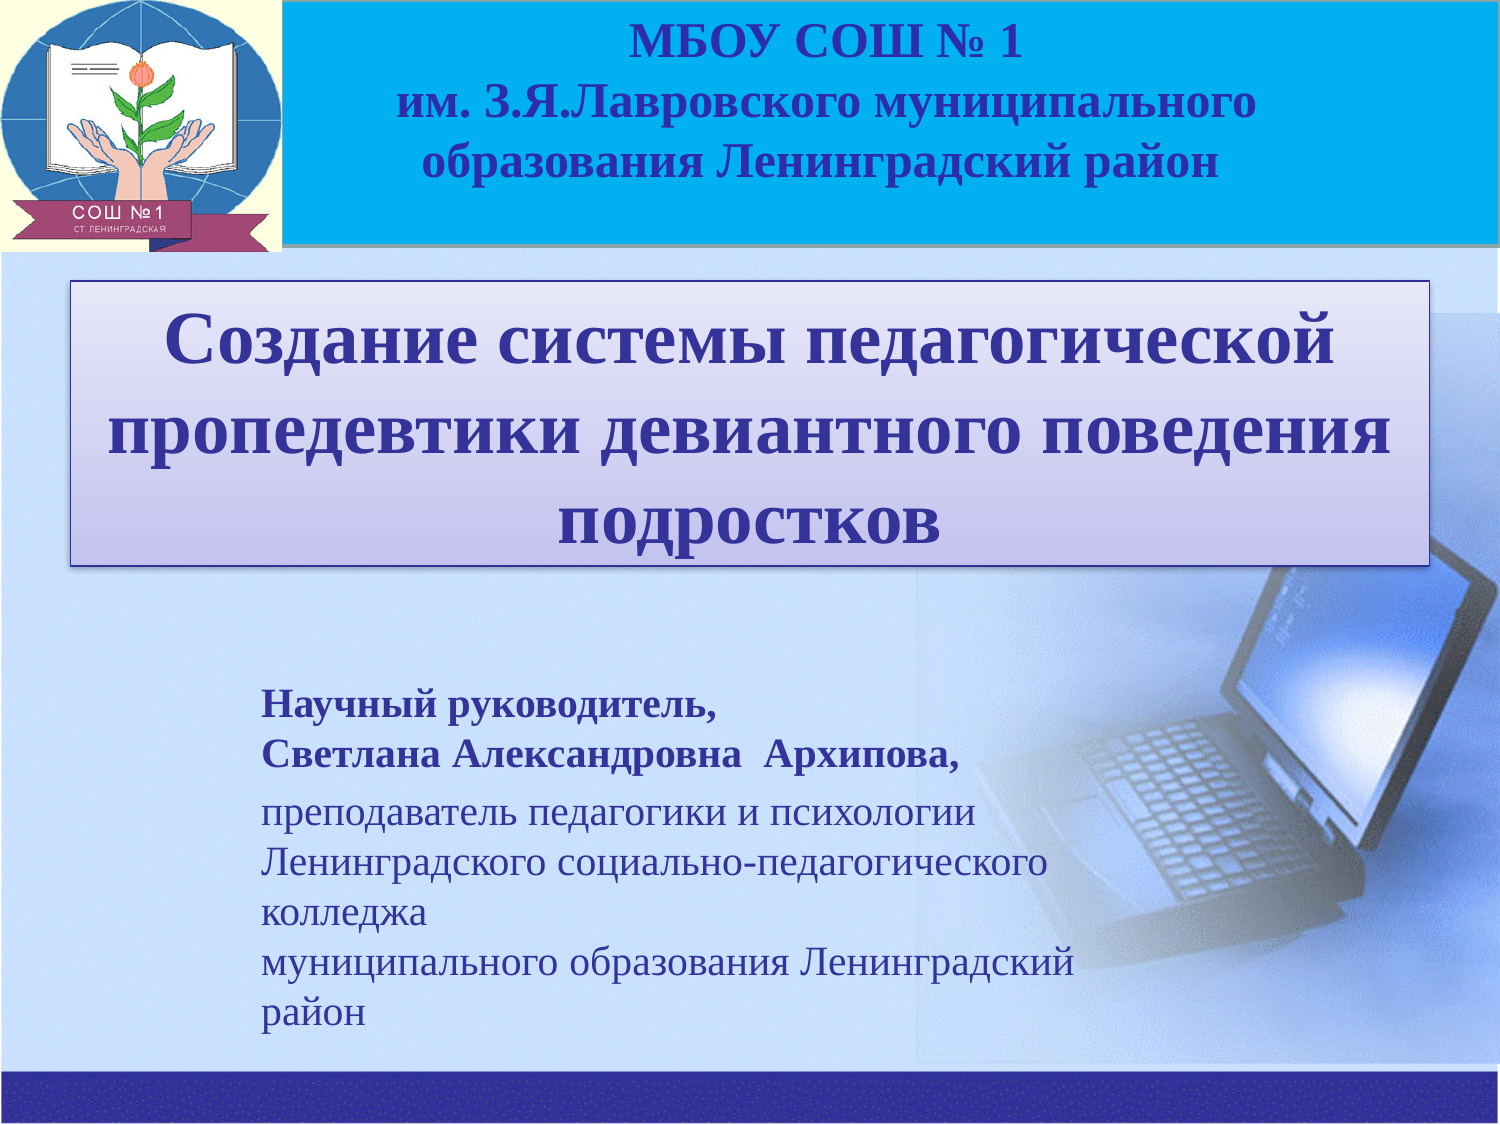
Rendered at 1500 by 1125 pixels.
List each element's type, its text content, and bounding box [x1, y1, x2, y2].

text_box МБОУ СОШ № 1 им. З.Я.Лавровского муниципального образования Ленинградский район [368, 0, 1285, 195]
text_box [282, 0, 1500, 248]
picture [0, 0, 1500, 1125]
text_box Создание системы педагогической пропедевтики девиантного поведения подростков [70, 280, 1430, 567]
list Научный руководитель, Светлана Александровна Архипова, преподаватель педагогики и психологии Ленинградского социально-педагогического колледжа муниципального образования Ленинградский район [246, 667, 1147, 1008]
